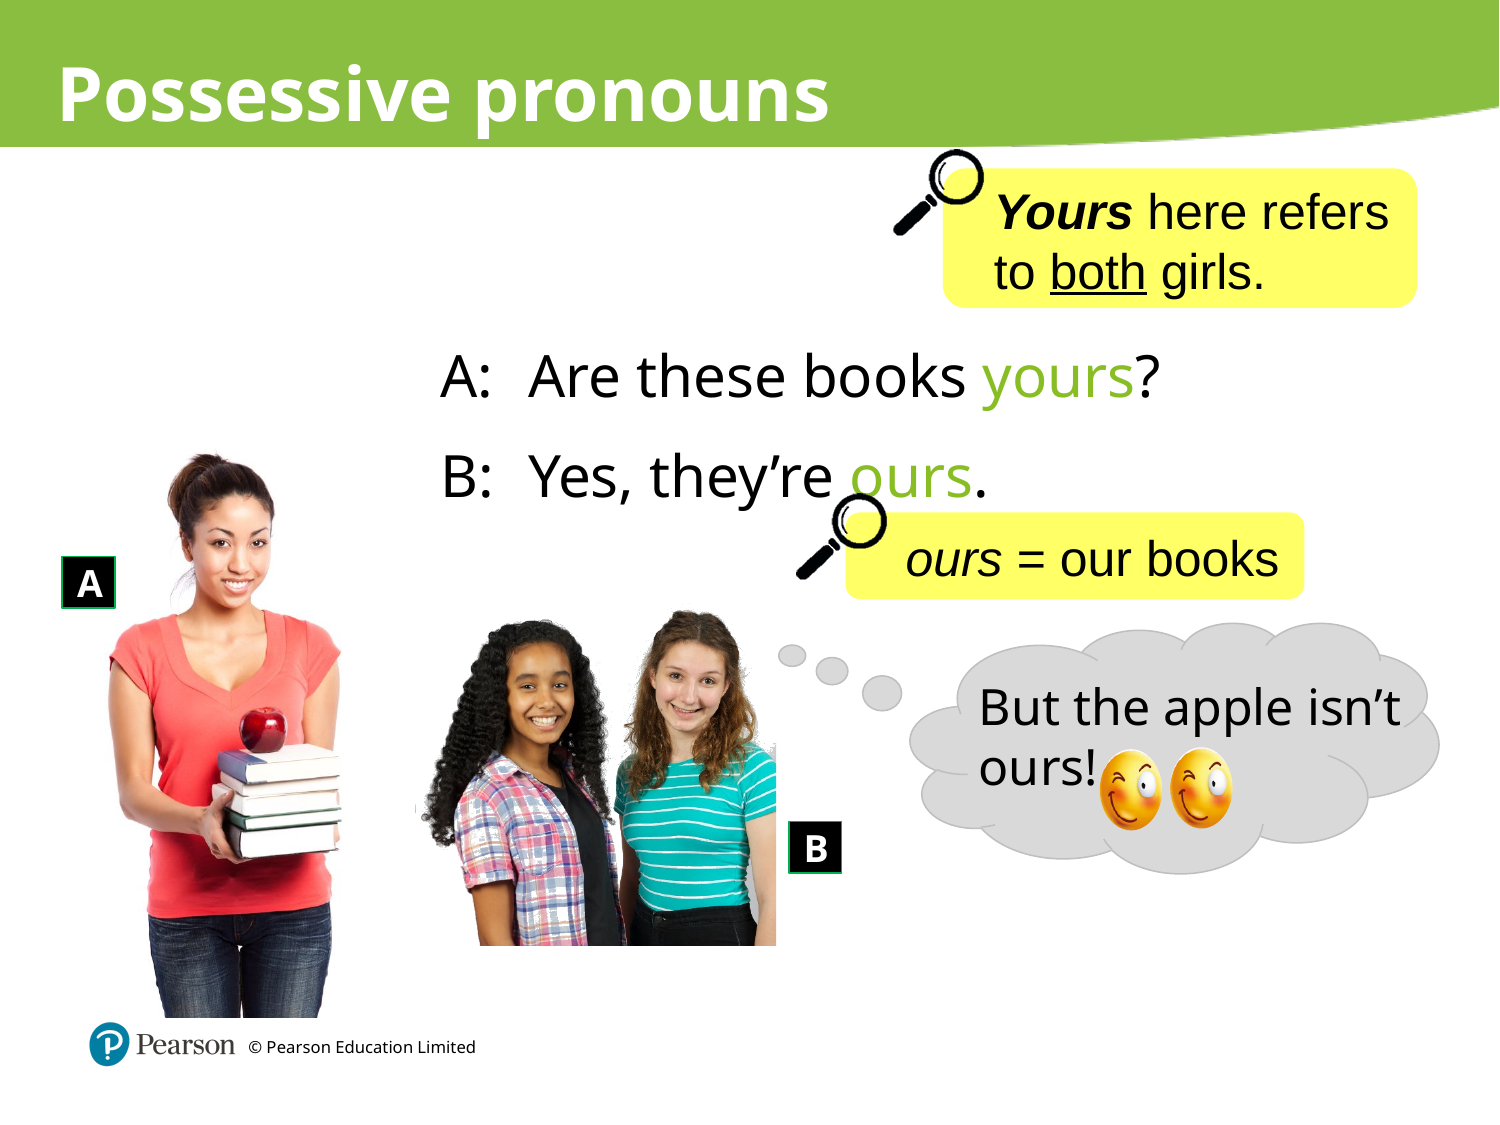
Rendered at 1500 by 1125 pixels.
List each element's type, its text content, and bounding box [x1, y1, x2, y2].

text_box Possessive pronouns [41, 39, 1189, 145]
text_box Are these books yours? Yes, they’re ours. [513, 313, 1369, 517]
text_box A: B: [425, 313, 513, 517]
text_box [893, 148, 1420, 309]
picture [40, 404, 777, 1086]
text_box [795, 492, 1322, 600]
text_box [781, 622, 1440, 874]
